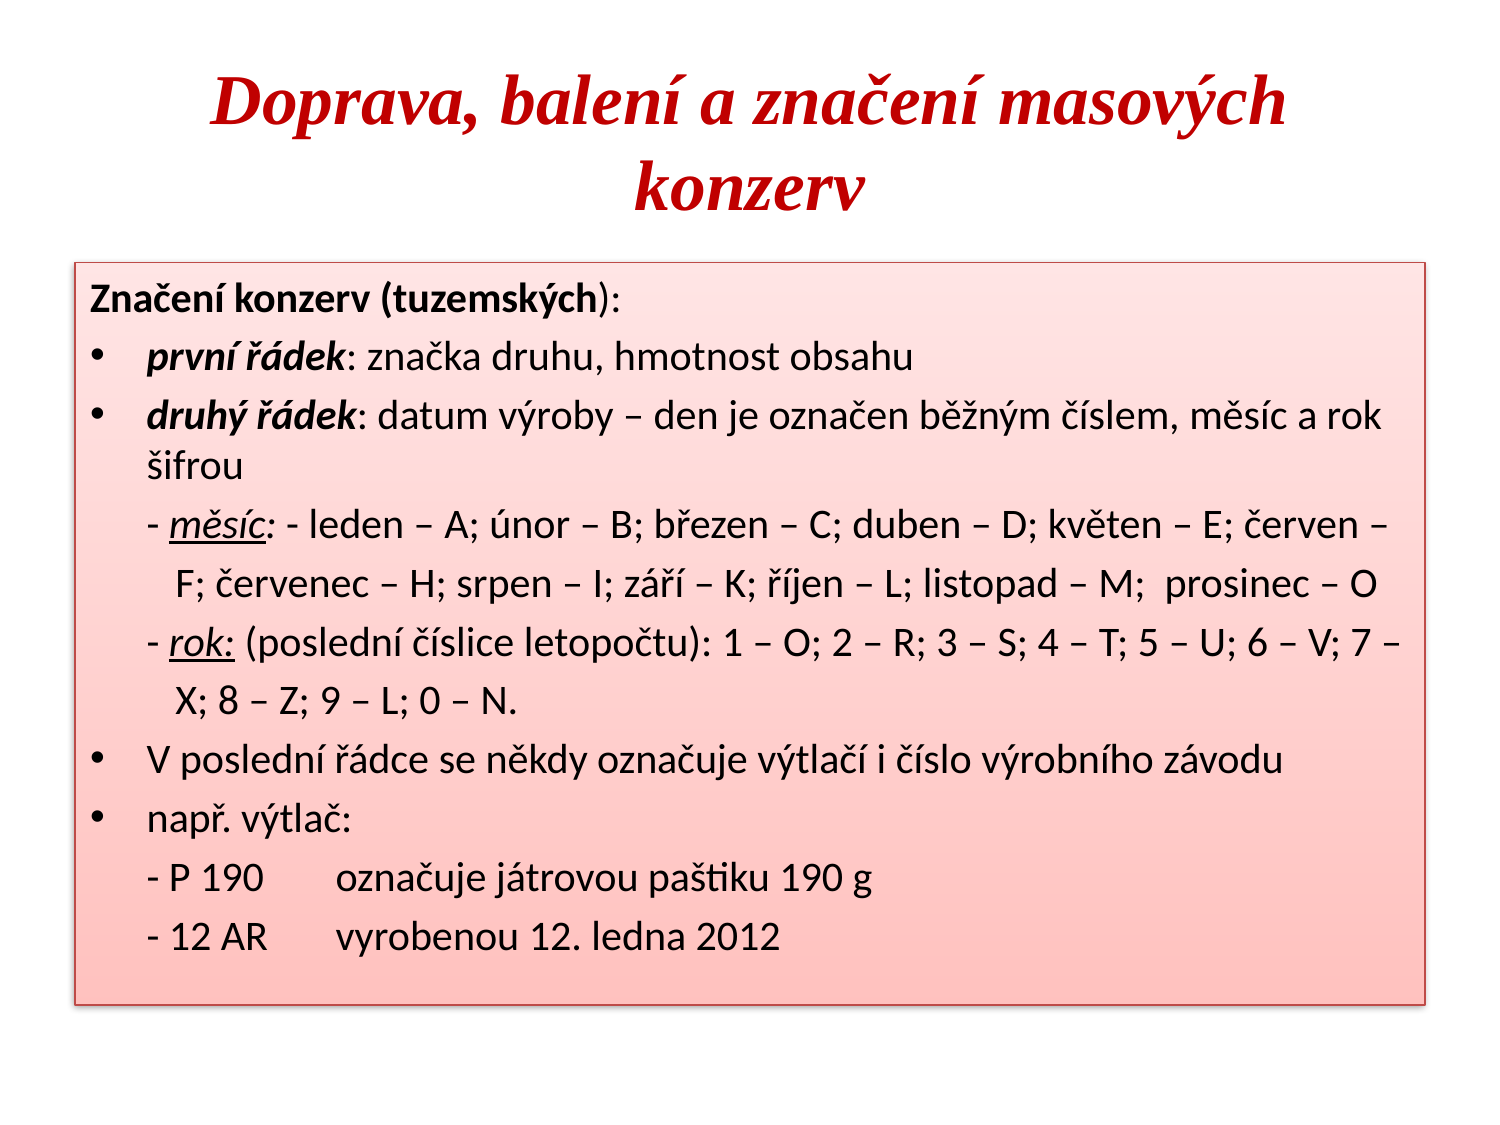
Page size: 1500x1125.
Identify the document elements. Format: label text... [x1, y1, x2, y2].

list Značení konzerv (tuzemských): první řádek: značka druhu, hmotnost obsahu druhý řádek: datum výroby – den je označen běžným číslem, měsíc a rok šifrou - měsíc: - leden – A; únor – B; březen – C; duben – D; květen – E; červen – F; červenec – H; srpen – I; září – K; říjen – L; listopad – M; prosinec – O - rok: (poslední číslice letopočtu): 1 – O; 2 – R; 3 – S; 4 – T; 5 – U; 6 – V; 7 – X; 8 – Z; 9 – L; 0 – N. V poslední řádce se někdy označuje výtlačí i číslo výrobního závodu např. výtlač: - P 190 označuje játrovou paštiku 190 g - 12 AR vyrobenou 12. ledna 2012 [74, 262, 1426, 1006]
title Doprava, balení a značení masových konzerv [75, 45, 1425, 233]
